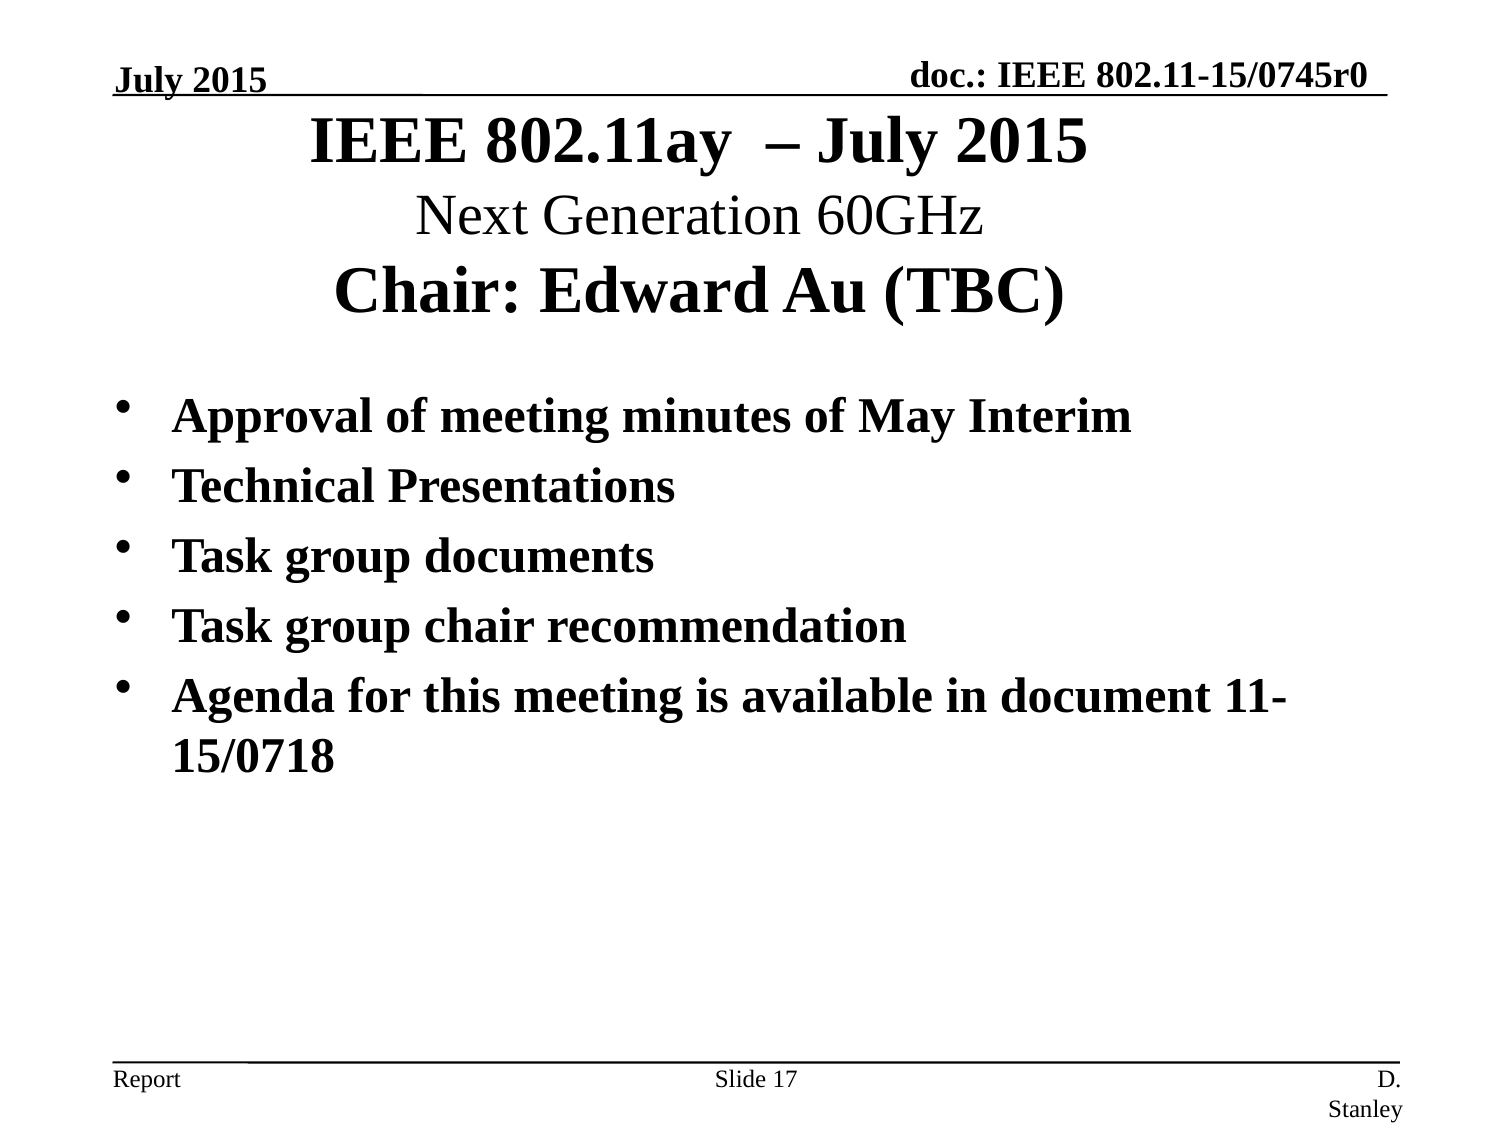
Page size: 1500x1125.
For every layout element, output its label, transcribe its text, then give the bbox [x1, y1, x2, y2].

footer D. Stanley, HP-Aruba Networks [1325, 1062, 1402, 1093]
title IEEE 802.11ay – July 2015 Next Generation 60GHz Chair: Edward Au (TBC) [62, 125, 1338, 388]
list Approval of meeting minutes of May Interim Technical Presentations Task group documents Task group chair recommendation Agenda for this meeting is available in document 11-15/0718 [99, 375, 1388, 1013]
slide_number Slide 17 [712, 1062, 800, 1093]
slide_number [114, 54, 274, 101]
